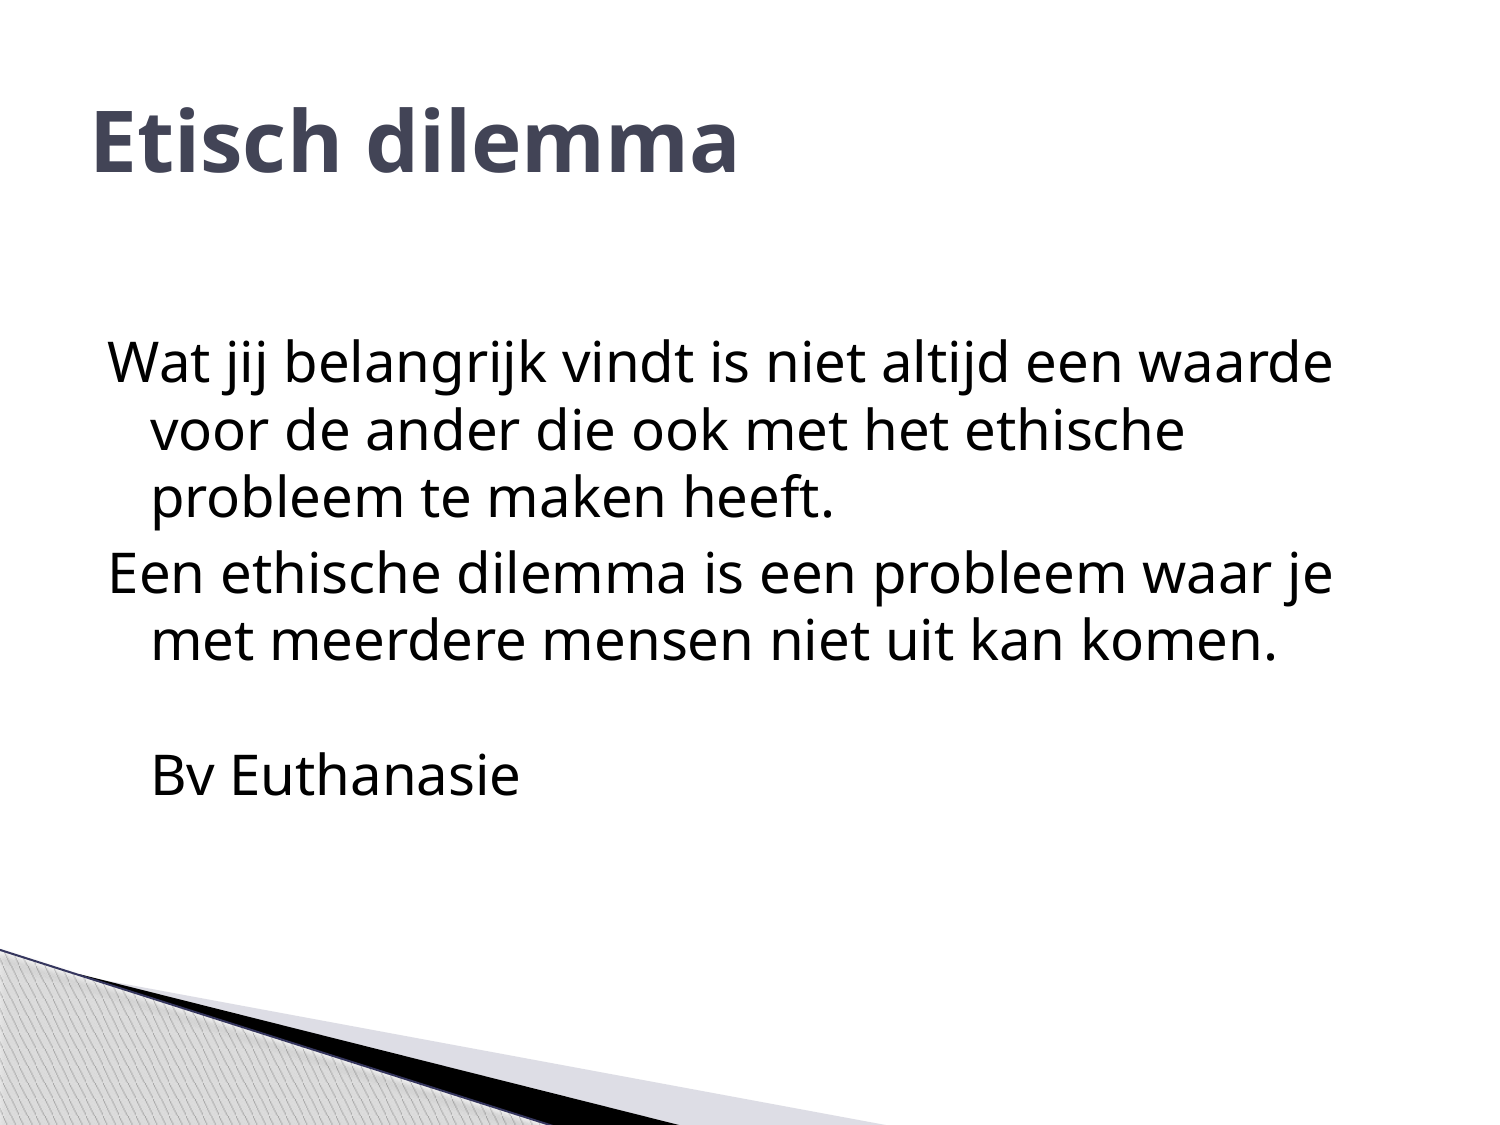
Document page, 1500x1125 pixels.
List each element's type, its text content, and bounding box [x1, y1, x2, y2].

list Wat jij belangrijk vindt is niet altijd een waarde voor de ander die ook met het ethische probleem te maken heeft. Een ethische dilemma is een probleem waar je met meerdere mensen niet uit kan komen. Bv Euthanasie [74, 242, 1426, 986]
title Etisch dilemma [75, 45, 1425, 233]
